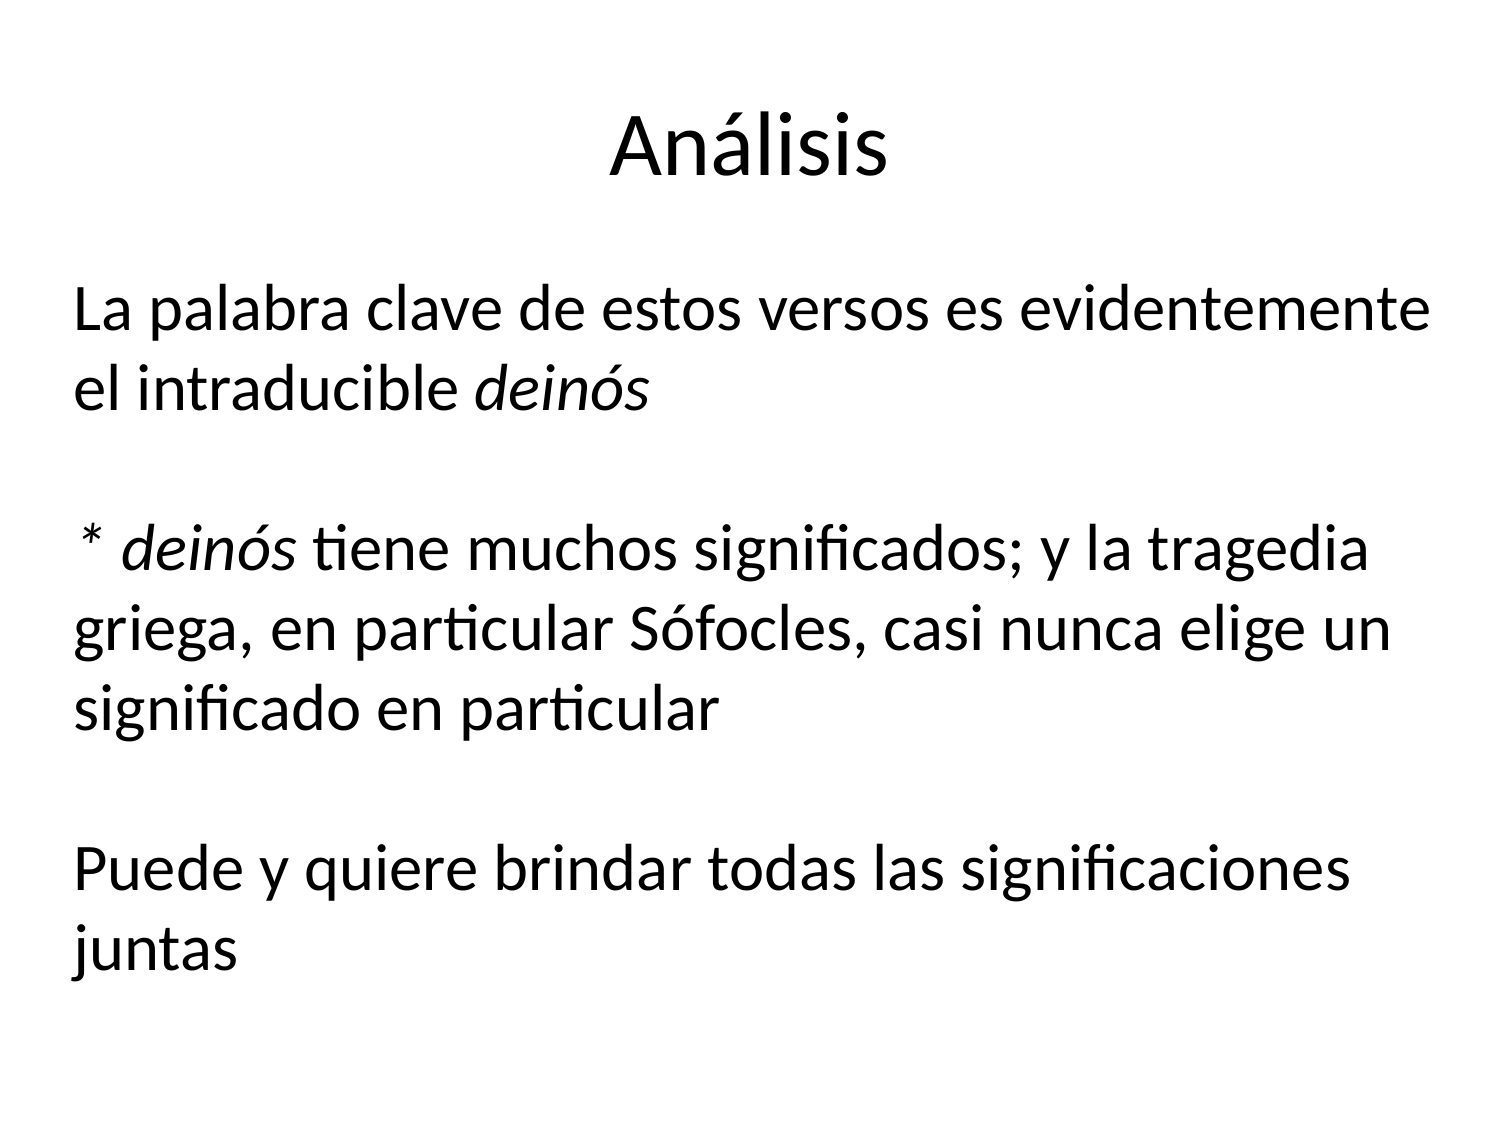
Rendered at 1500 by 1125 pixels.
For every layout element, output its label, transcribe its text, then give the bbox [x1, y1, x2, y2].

title Análisis [74, 44, 1426, 233]
text_box La palabra clave de estos versos es evidentemente el intraducible deinós * deinós tiene muchos significados; y la tragedia griega, en particular Sófocles, casi nunca elige un significado en particular Puede y quiere brindar todas las significaciones juntas [58, 256, 1465, 1125]
